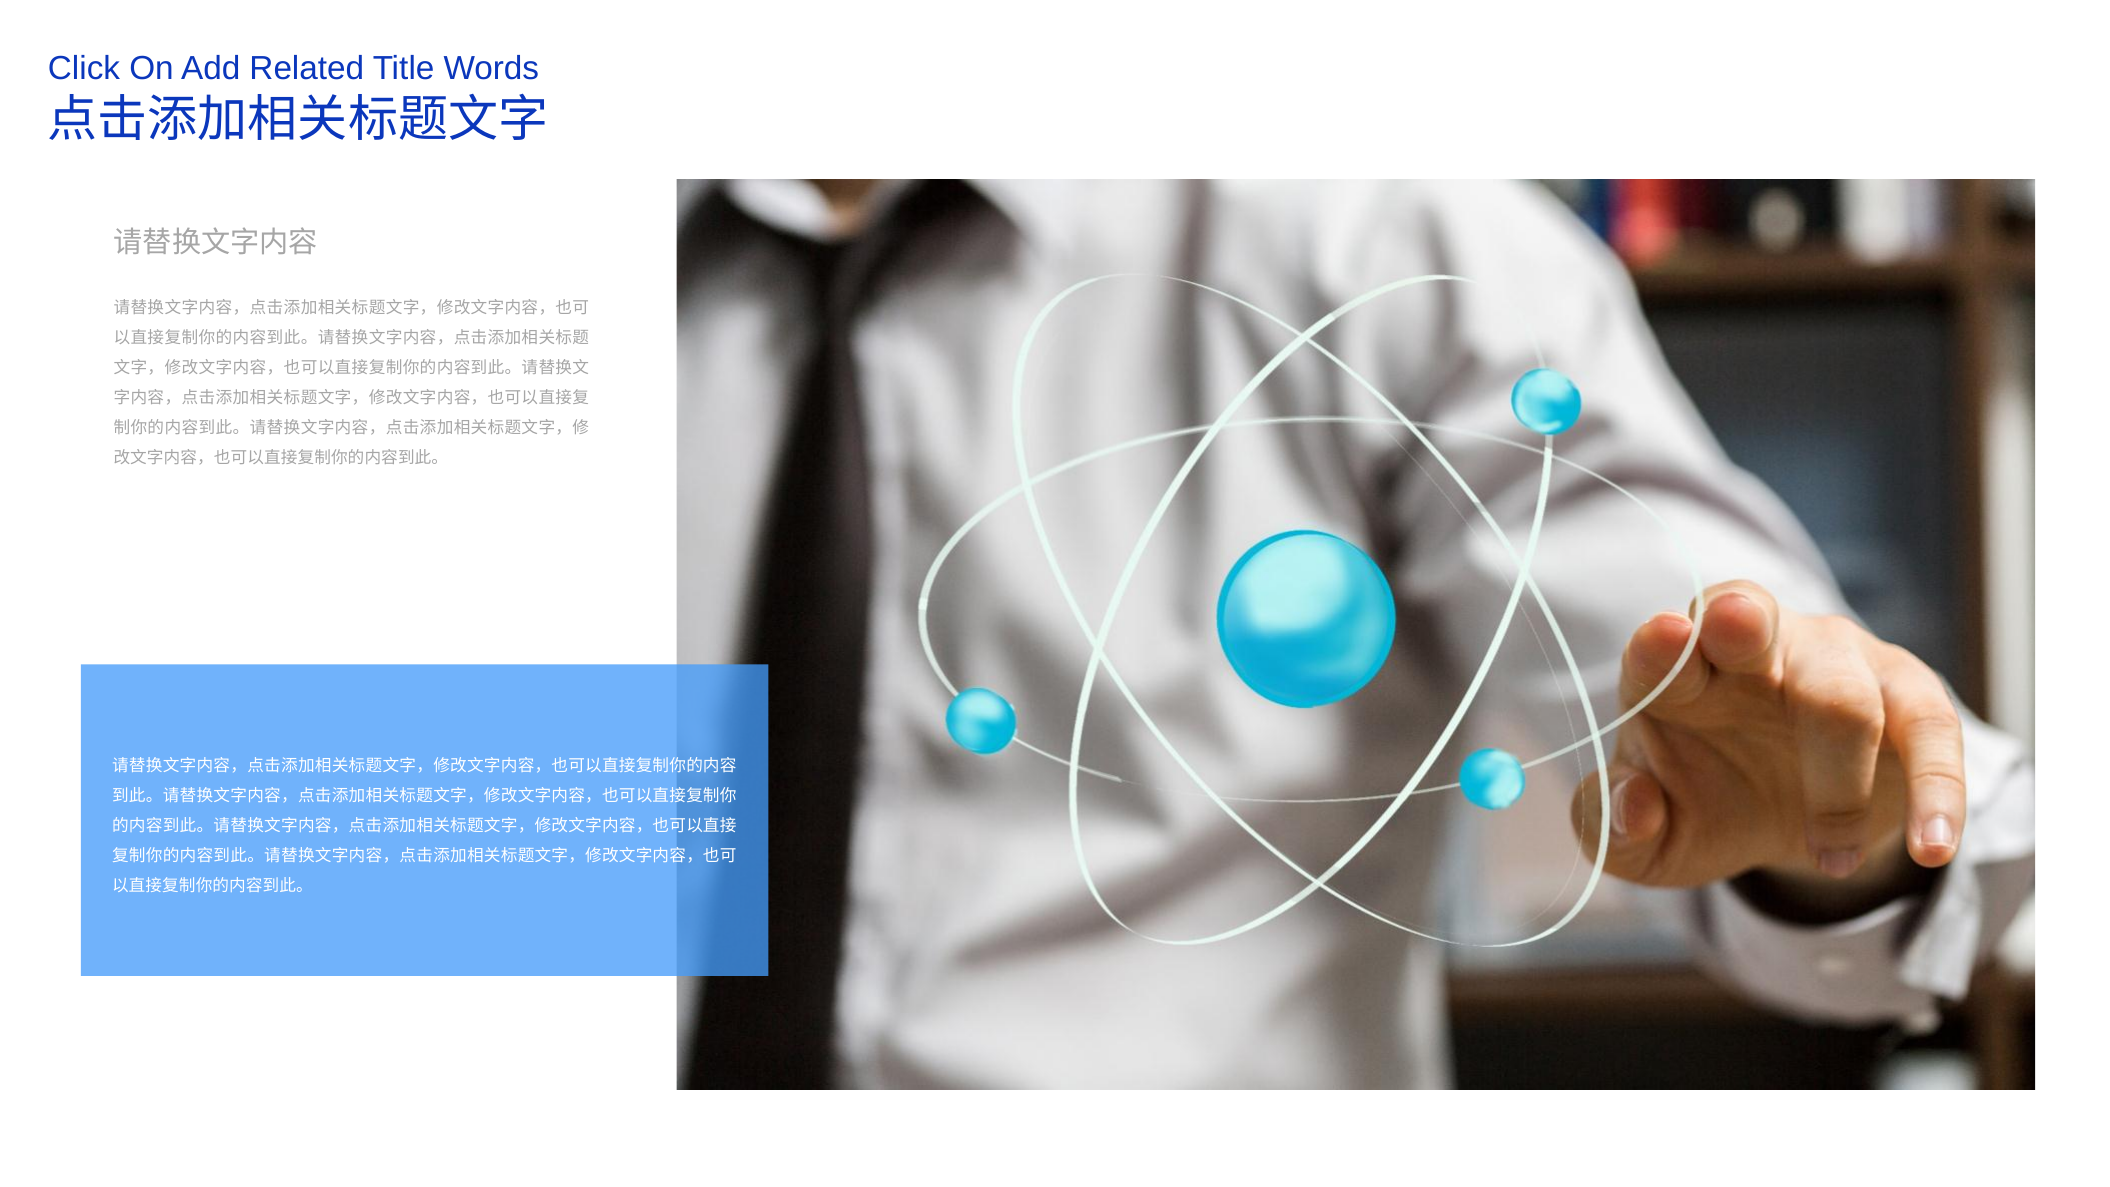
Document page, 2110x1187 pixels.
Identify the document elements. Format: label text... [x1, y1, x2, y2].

text_box 请替换文字内容，点击添加相关标题文字，修改文字内容，也可以直接复制你的内容到此。请替换文字内容，点击添加相关标题文字，修改文字内容，也可以直接复制你的内容到此。请替换文字内容，点击添加相关标题文字，修改文字内容，也可以直接复制你的内容到此。请替换文字内容，点击添加相关标题文字，修改文字内容，也可以直接复制你的内容到此。 [80, 664, 769, 976]
text_box Click On Add Related Title Words 点击添加相关标题文字 [33, 39, 591, 154]
text_box [676, 179, 2036, 1090]
text_box 请替换文字内容 [97, 215, 403, 274]
text_box 请替换文字内容，点击添加相关标题文字，修改文字内容，也可以直接复制你的内容到此。请替换文字内容，点击添加相关标题文字，修改文字内容，也可以直接复制你的内容到此。请替换文字内容，点击添加相关标题文字，修改文字内容，也可以直接复制你的内容到此。请替换文字内容，点击添加相关标题文字，修改文字内容，也可以直接复制你的内容到此。 [97, 279, 606, 523]
